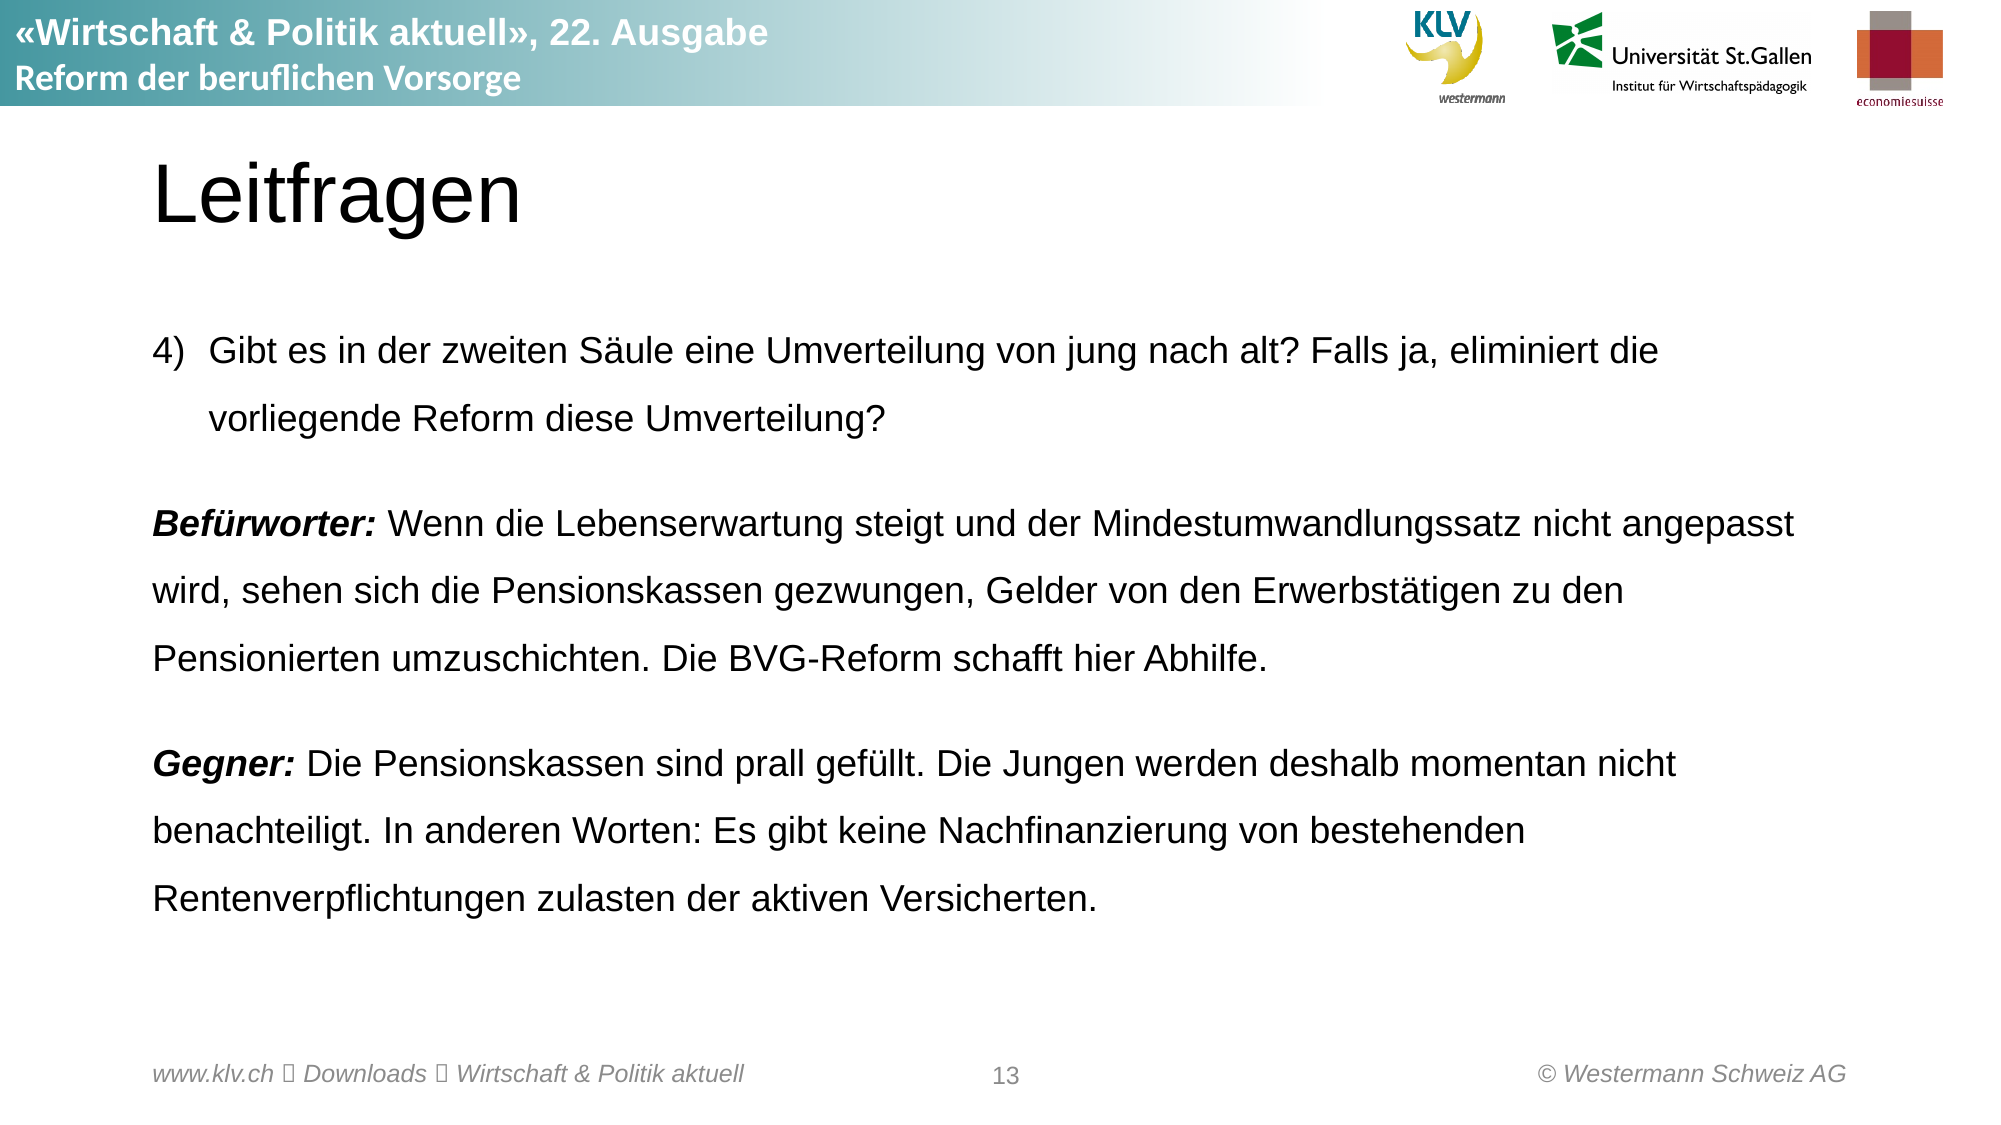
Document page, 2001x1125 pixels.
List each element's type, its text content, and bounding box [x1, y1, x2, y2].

text_box Gibt es in der zweiten Säule eine Umverteilung von jung nach alt? Falls ja, eliminiert die vorliegende Reform diese Umverteilung? Befürworter: Wenn die Lebenserwartung steigt und der Mindestumwandlungssatz nicht angepasst wird, sehen sich die Pensionskassen gezwungen, Gelder von den Erwerbstätigen zu den Pensionierten umzuschichten. Die BVG-Reform schafft hier Abhilfe. Gegner: Die Pensionskassen sind prall gefüllt. Die Jungen werden deshalb momentan nicht benachteiligt. In anderen Worten: Es gibt keine Nachfinanzierung von bestehenden Rentenverpflichtungen zulasten der aktiven Versicherten. [137, 296, 1852, 927]
picture [1552, 12, 1811, 92]
slide_number www.klv.ch  Downloads  Wirtschaft & Politik aktuell [137, 1042, 813, 1103]
picture [1857, 11, 1943, 106]
text_box © Westermann Schweiz AG [1204, 1042, 1863, 1103]
title Leitfragen [137, 92, 1863, 299]
picture [1406, 11, 1505, 92]
slide_number 13 [812, 1044, 1200, 1105]
